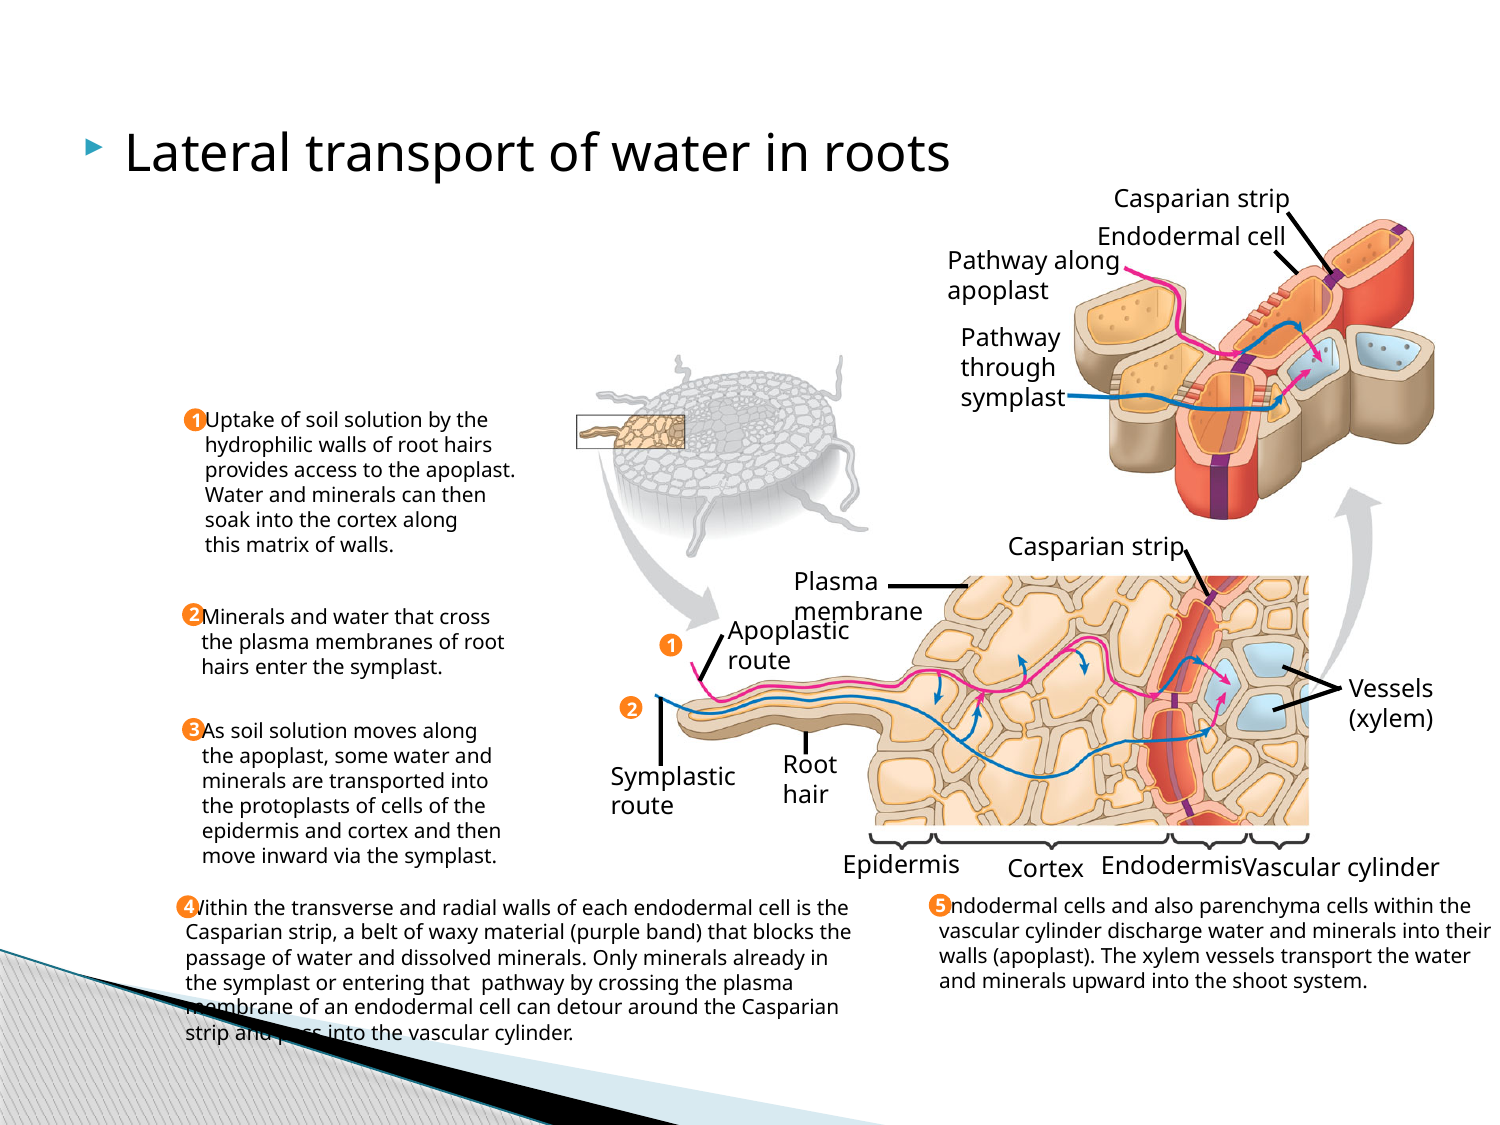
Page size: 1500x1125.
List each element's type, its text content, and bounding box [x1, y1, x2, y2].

list Lateral transport of water in roots [50, 112, 1450, 203]
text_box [87, 174, 1489, 1057]
